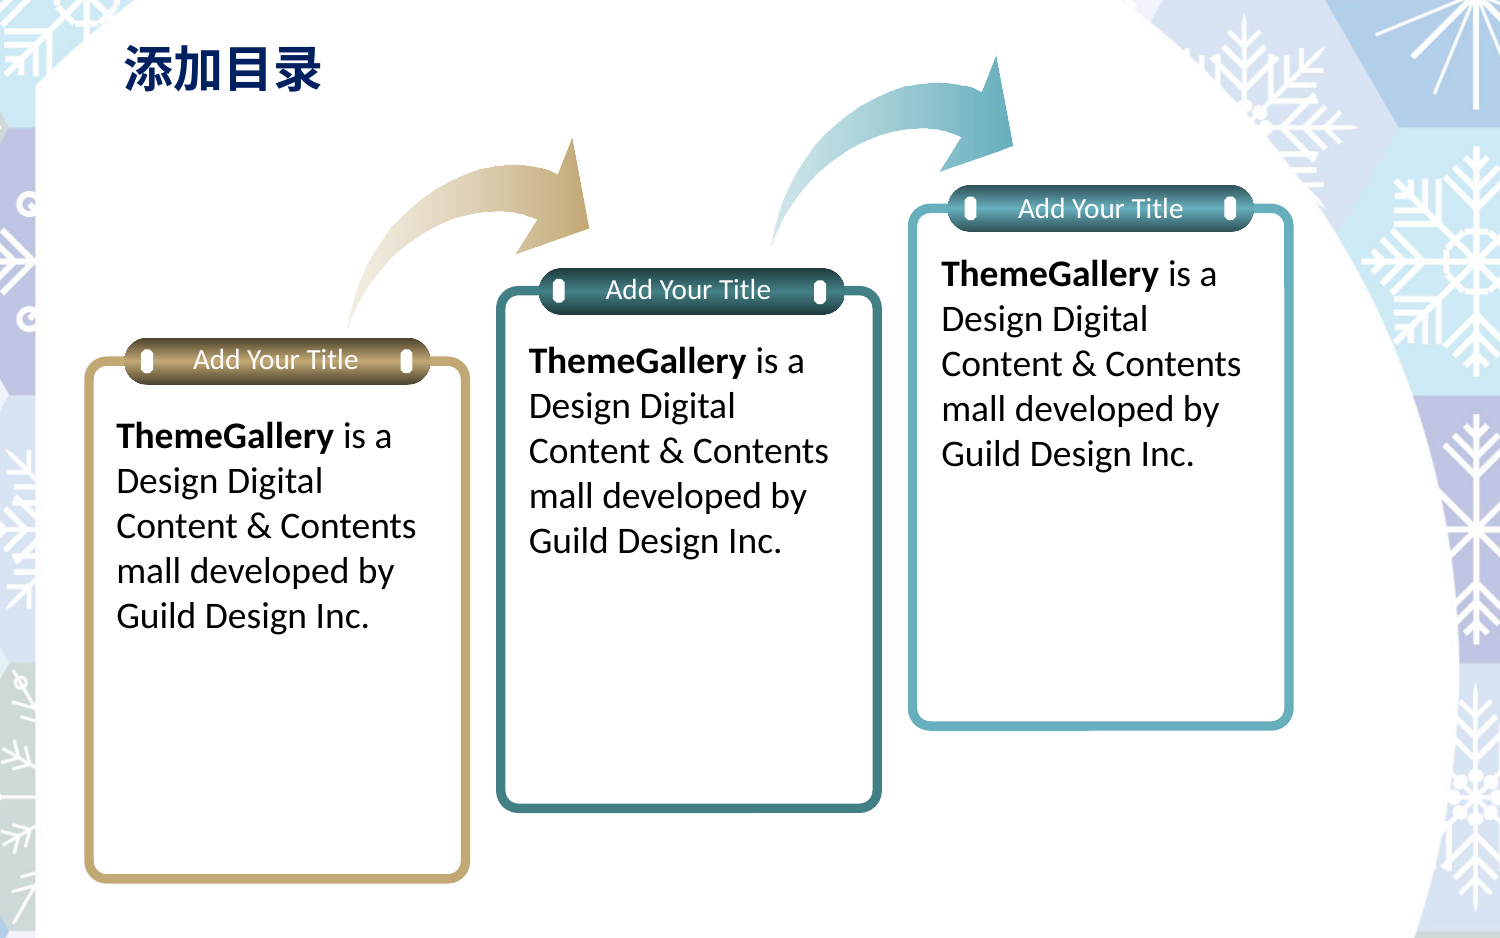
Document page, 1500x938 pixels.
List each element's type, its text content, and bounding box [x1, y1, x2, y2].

text_box 添加目录 [108, 29, 339, 53]
picture [0, 0, 1500, 938]
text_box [88, 55, 1290, 880]
